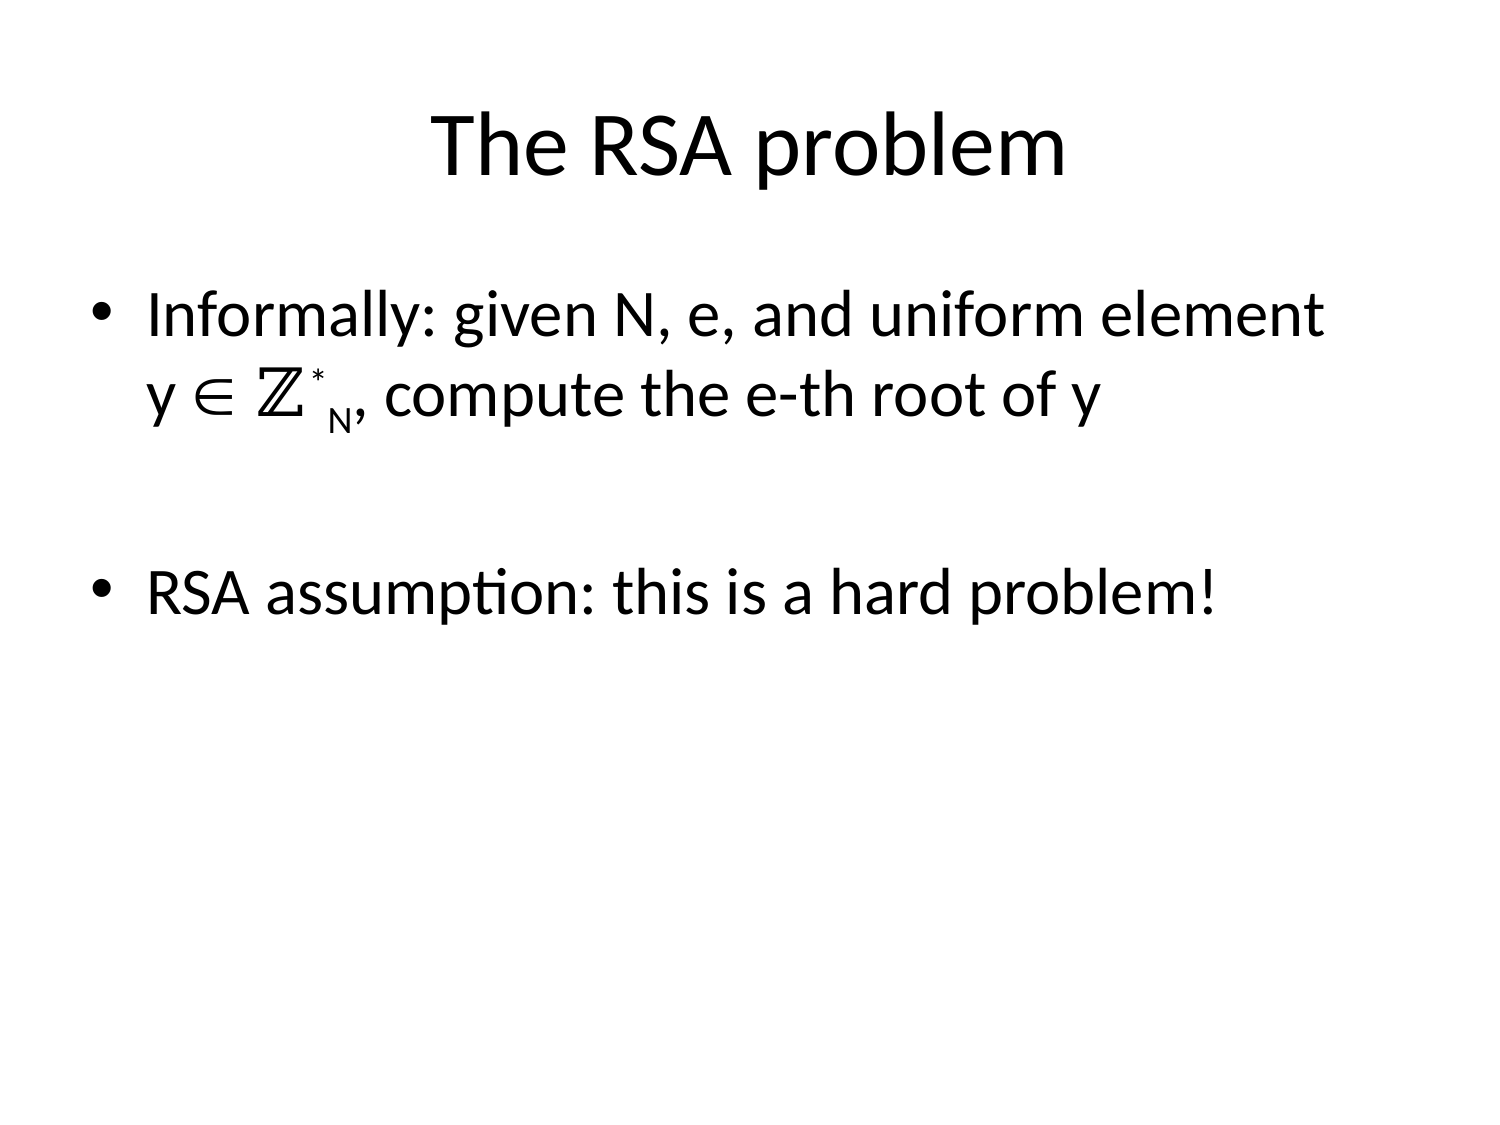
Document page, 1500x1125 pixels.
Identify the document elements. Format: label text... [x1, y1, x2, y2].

list Informally: given N, e, and uniform element y  ℤ*N, compute the e-th root of y RSA assumption: this is a hard problem! [75, 262, 1425, 1005]
title The RSA problem [75, 45, 1425, 233]
